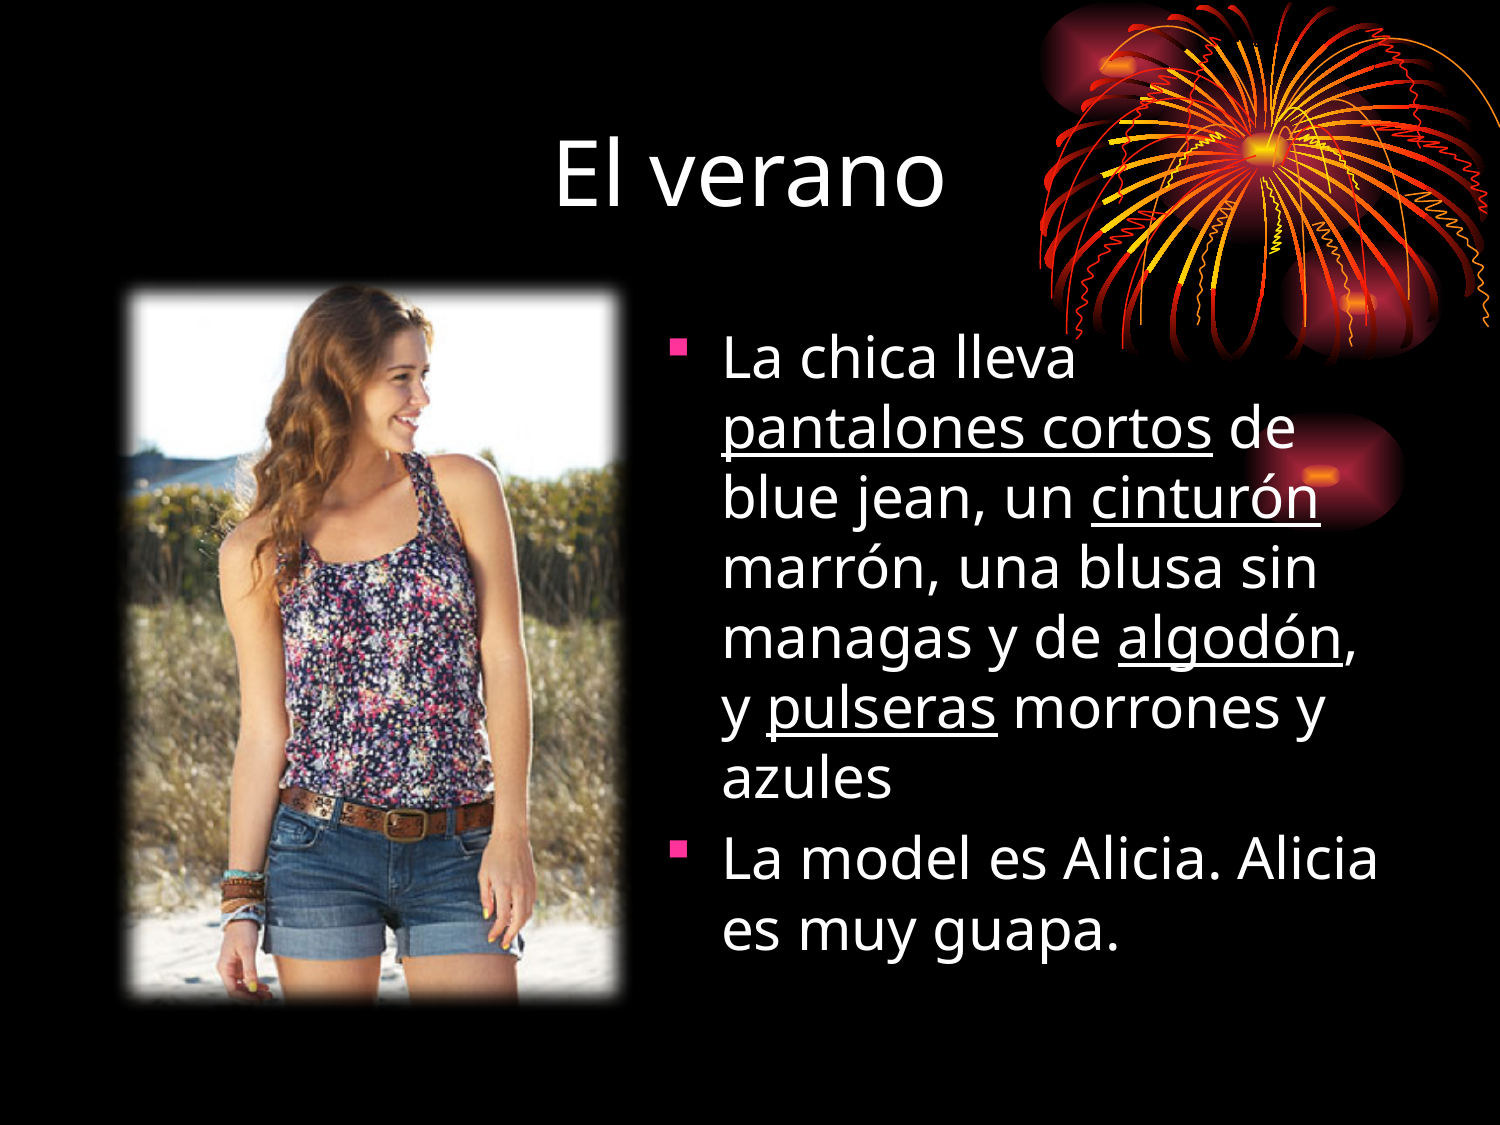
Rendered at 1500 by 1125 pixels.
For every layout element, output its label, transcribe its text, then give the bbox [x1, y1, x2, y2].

list La chica lleva pantalones cortos de blue jean, un cinturón marrón, una blusa sin managas y de algodón, y pulseras morrones y azules La model es Alicia. Alicia es muy guapa. [649, 312, 1413, 1038]
title El verano [112, 49, 1388, 290]
picture [112, 274, 634, 1013]
